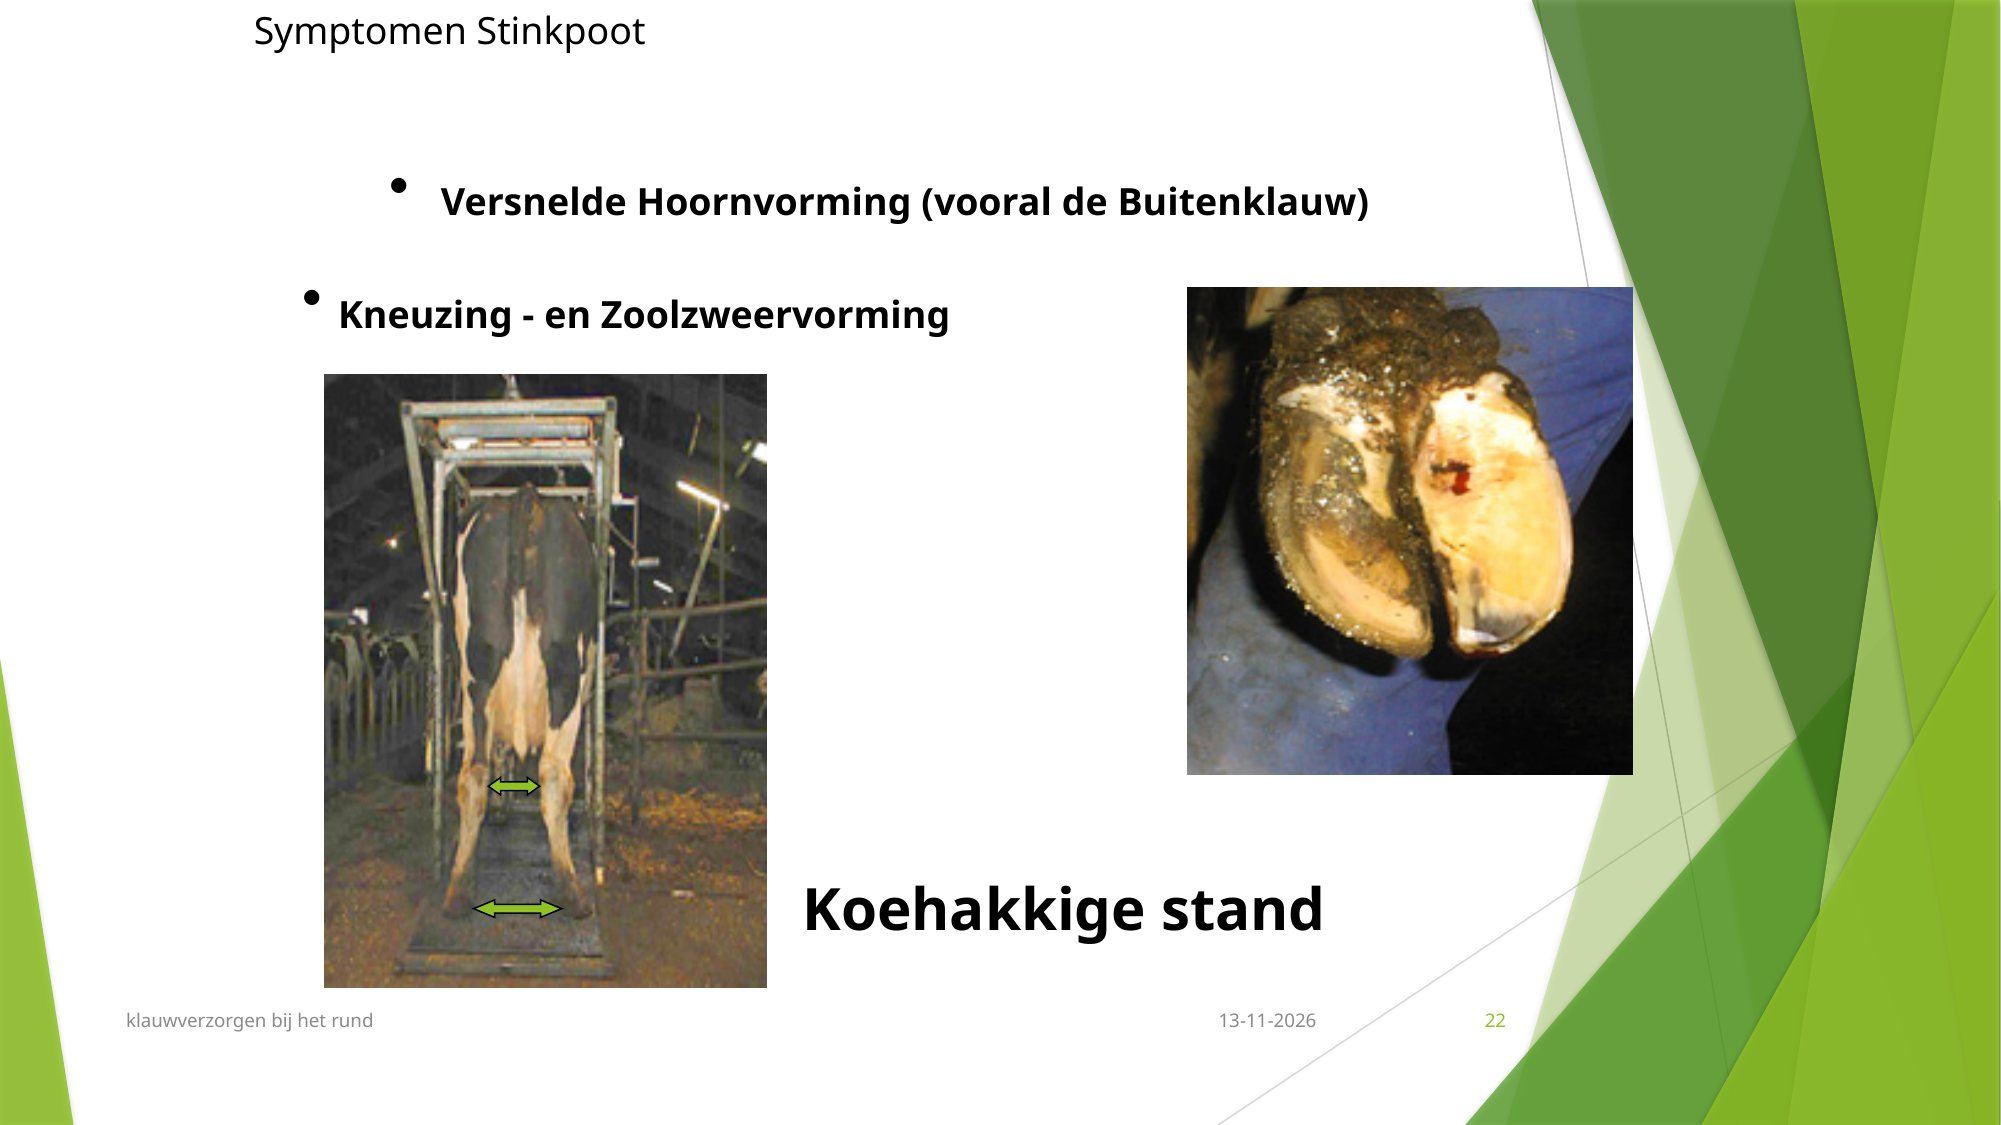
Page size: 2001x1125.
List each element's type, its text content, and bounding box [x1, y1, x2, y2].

text_box Versnelde Hoornvorming (vooral de Buitenklauw) [374, 149, 1638, 235]
slide_number 22 [1409, 991, 1522, 1051]
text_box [324, 374, 768, 988]
text_box Symptomen Stinkpoot [238, 0, 661, 60]
picture [1186, 286, 1634, 776]
footer klauwverzorgen bij het rund [111, 991, 1145, 1051]
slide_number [1181, 991, 1332, 1051]
text_box Koehakkige stand [787, 864, 1450, 950]
text_box Kneuzing - en Zoolzweervorming [287, 262, 1575, 348]
